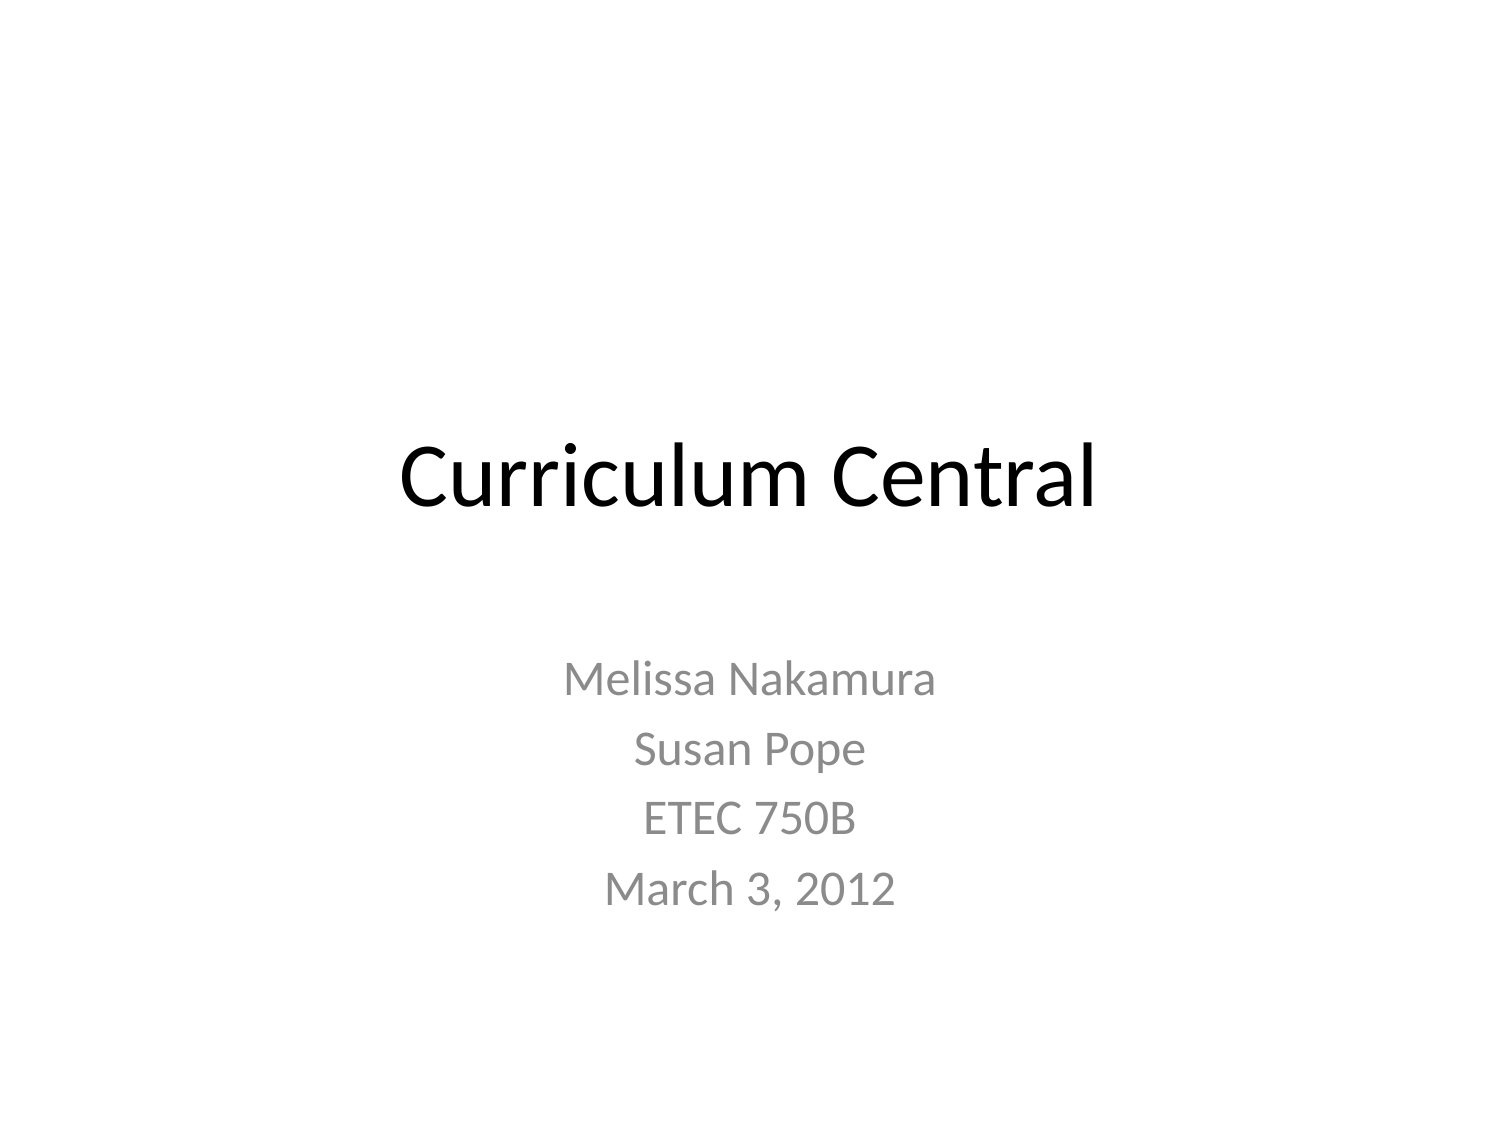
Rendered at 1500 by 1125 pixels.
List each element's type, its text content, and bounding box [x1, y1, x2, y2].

title Curriculum Central [112, 349, 1388, 591]
subtitle Melissa Nakamura Susan Pope ETEC 750B March 3, 2012 [225, 637, 1275, 925]
